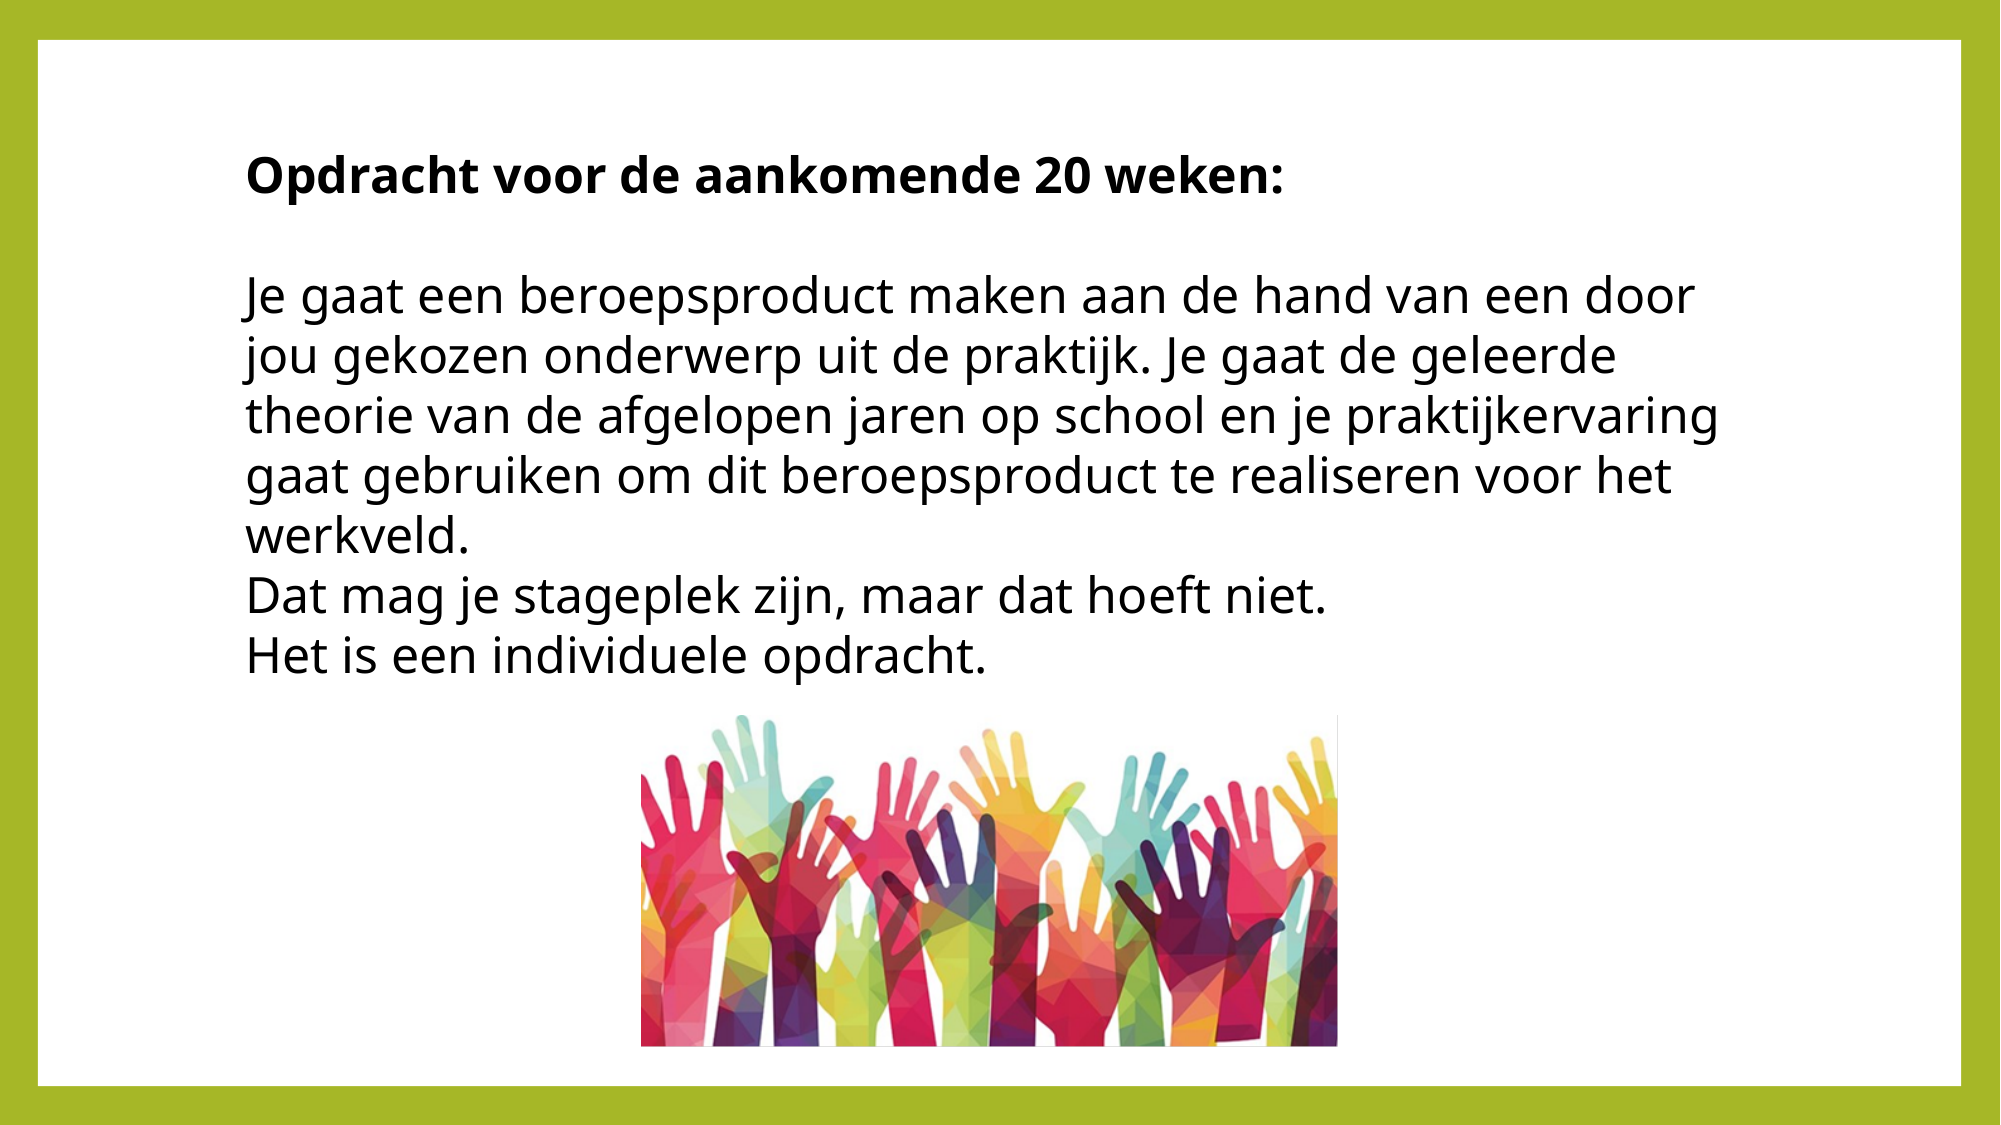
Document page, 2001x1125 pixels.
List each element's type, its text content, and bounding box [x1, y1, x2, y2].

text_box Opdracht voor de aankomende 20 weken: Je gaat een beroepsproduct maken aan de hand van een door jou gekozen onderwerp uit de praktijk. Je gaat de geleerde theorie van de afgelopen jaren op school en je praktijkervaring gaat gebruiken om dit beroepsproduct te realiseren voor het werkveld. Dat mag je stageplek zijn, maar dat hoeft niet. Het is een individuele opdracht. [230, 136, 1770, 692]
picture [641, 714, 1340, 1048]
